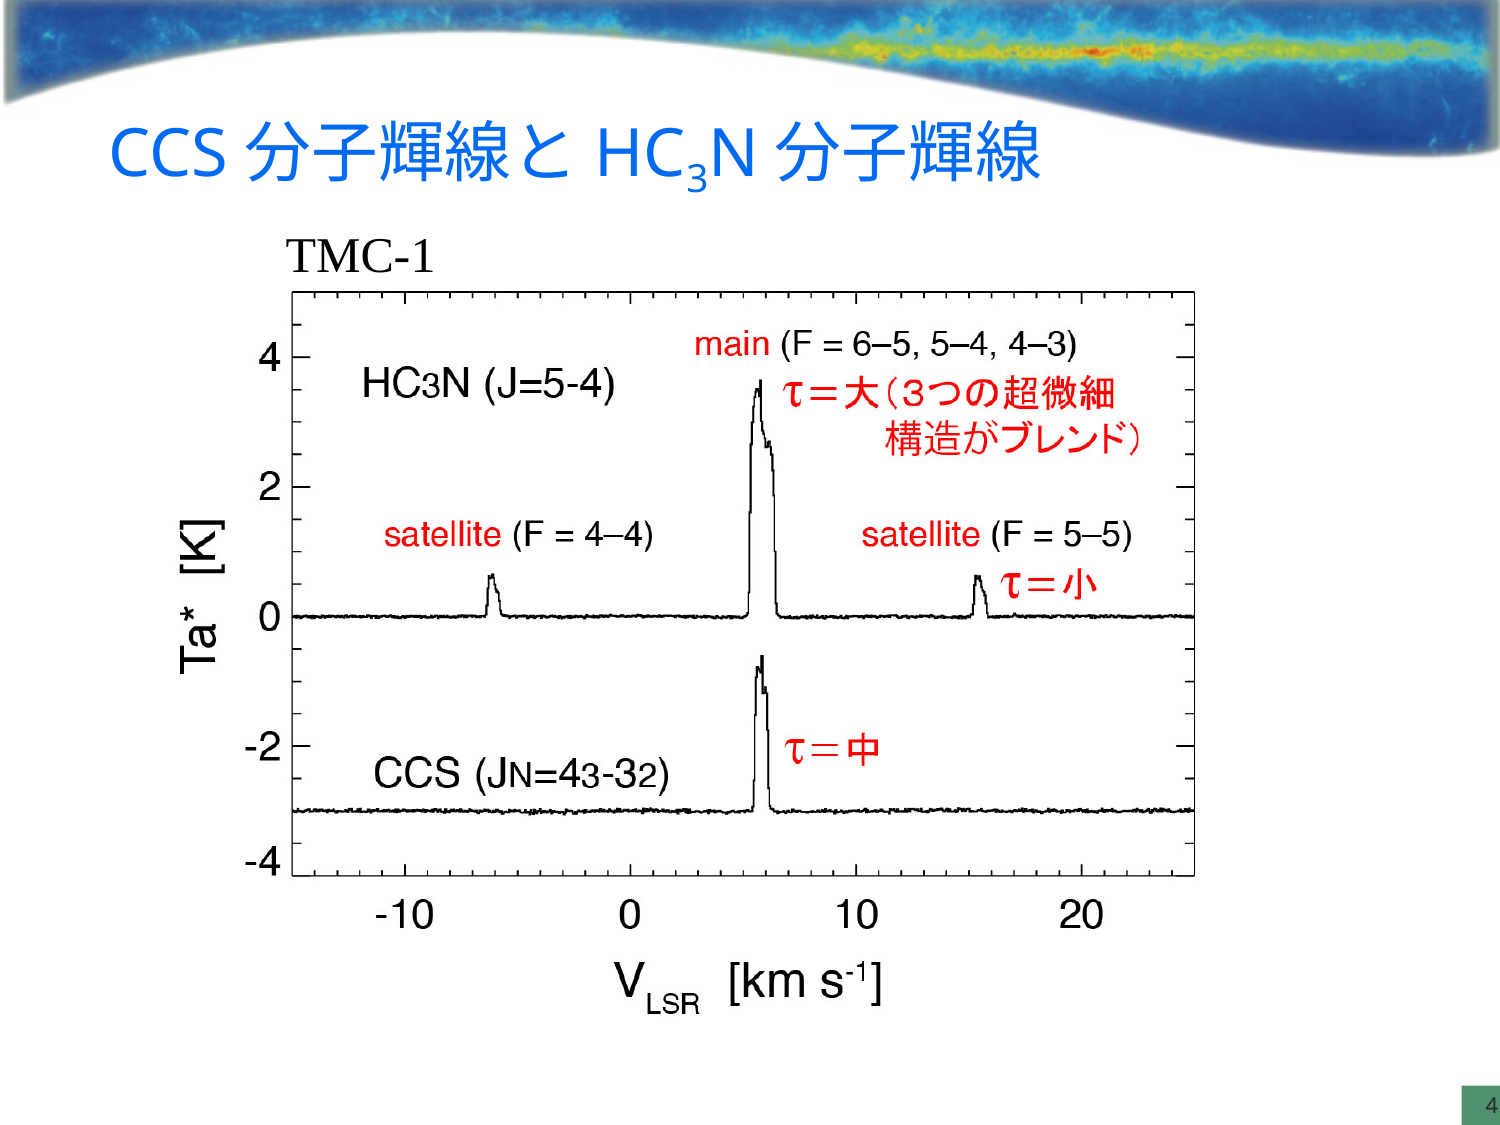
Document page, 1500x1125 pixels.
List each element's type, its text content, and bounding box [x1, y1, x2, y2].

text_box TMC-1 [270, 215, 451, 289]
slide_number 4 [1194, 1083, 1500, 1125]
list CCS分子輝線とHC3N分子輝線 [93, 101, 1078, 254]
picture [2, 0, 1500, 1125]
